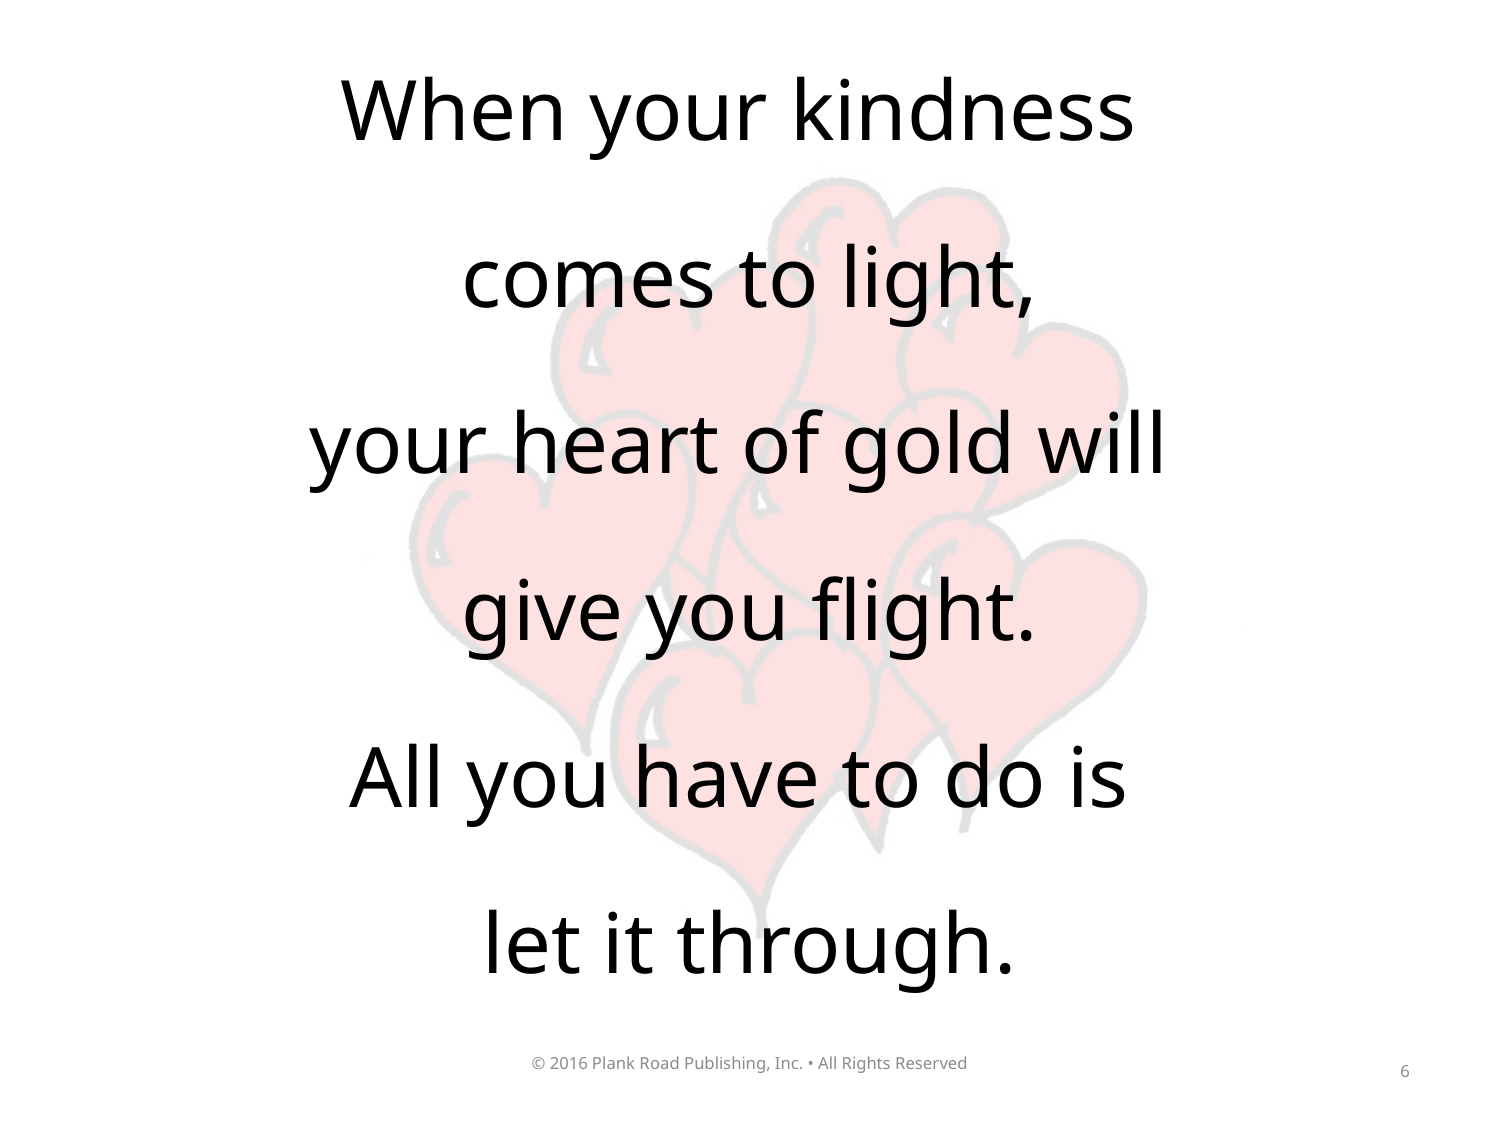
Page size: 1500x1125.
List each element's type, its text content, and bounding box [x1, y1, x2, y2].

list When your kindness comes to light, your heart of gold will give you flight. All you have to do is let it through. [75, 0, 1425, 990]
slide_number 6 [1074, 1042, 1425, 1103]
picture [343, 106, 1279, 992]
